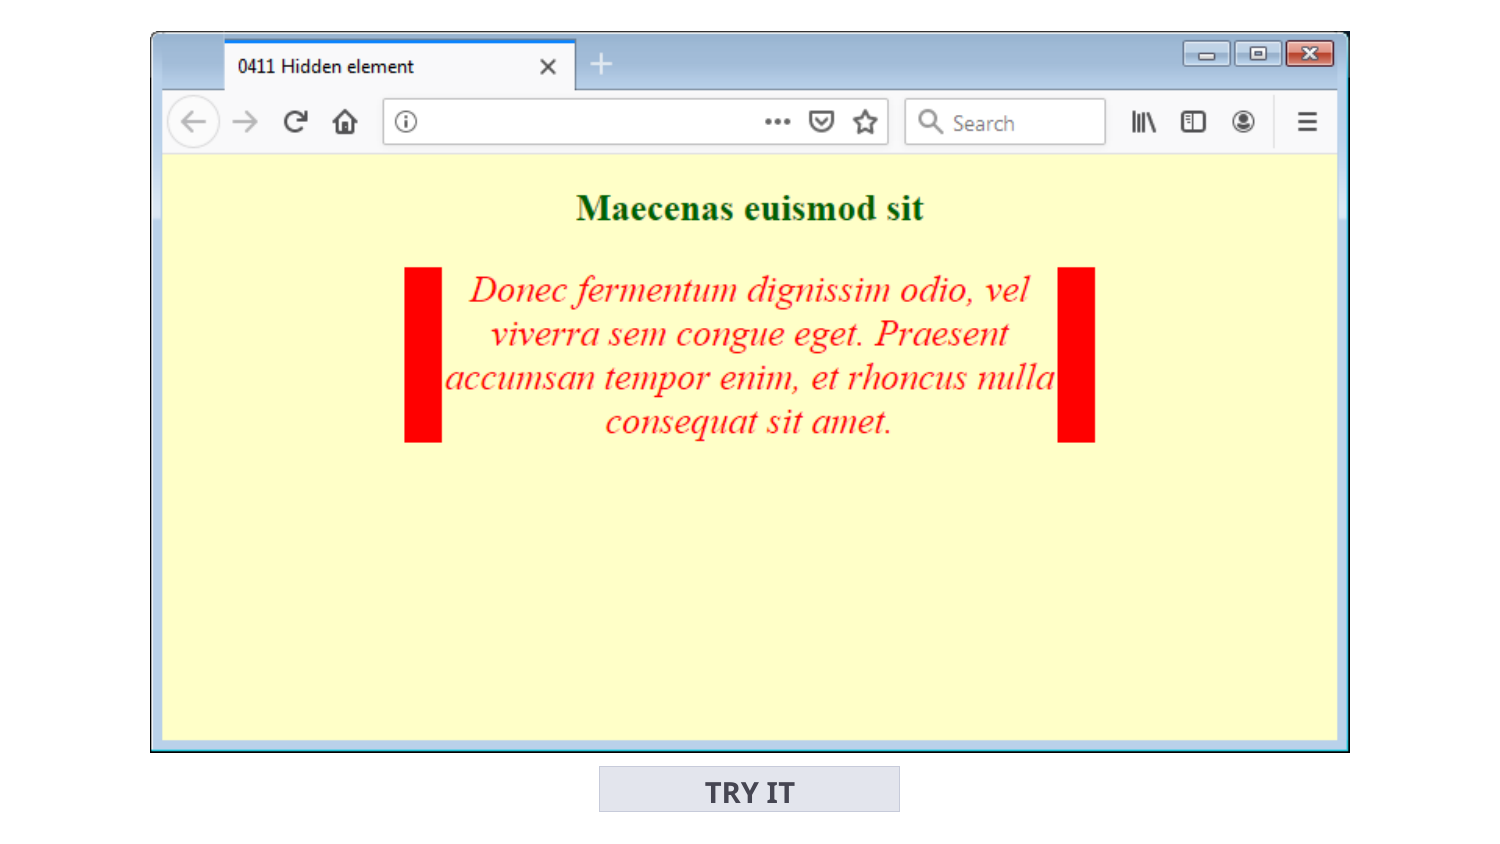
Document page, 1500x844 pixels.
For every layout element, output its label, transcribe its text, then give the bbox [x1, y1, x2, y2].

text_box TRY IT [599, 766, 900, 812]
picture [149, 31, 1351, 753]
